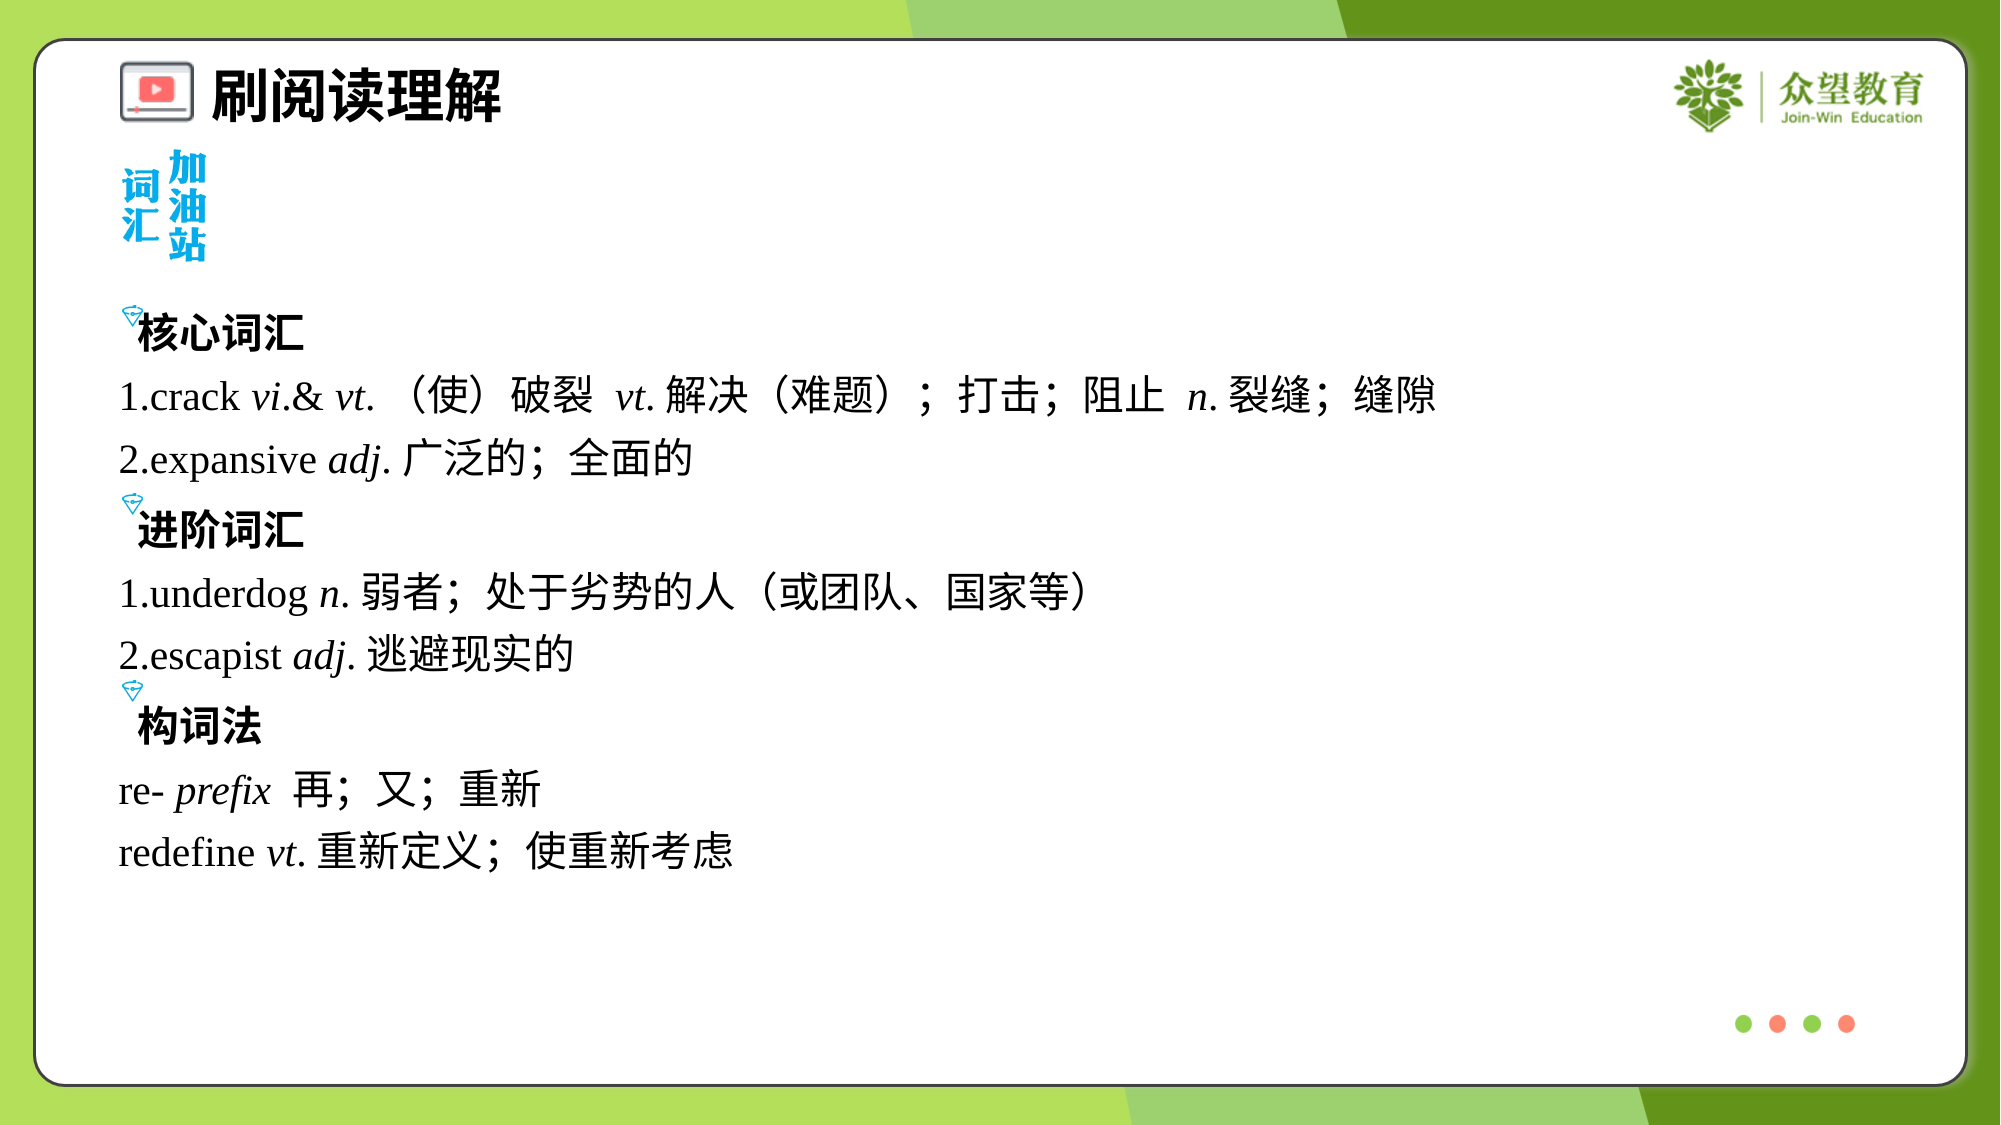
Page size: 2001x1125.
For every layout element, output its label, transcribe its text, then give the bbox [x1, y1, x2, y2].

picture [0, 0, 2000, 1125]
text_box &1& 核心词汇 1.crack vi.& vt.（使）破裂 vt.解决（难题）；打击；阻止 n.裂缝；缝隙 2.expansive adj.广泛的；全面的 &2& 进阶词汇 1.underdog n.弱者；处于劣势的人（或团队、国家等） 2.escapist adj.逃避现实的 &3& 构词法 re- prefix 再；又；重新 redefine vt.重新定义；使重新考虑 [118, 285, 1882, 843]
